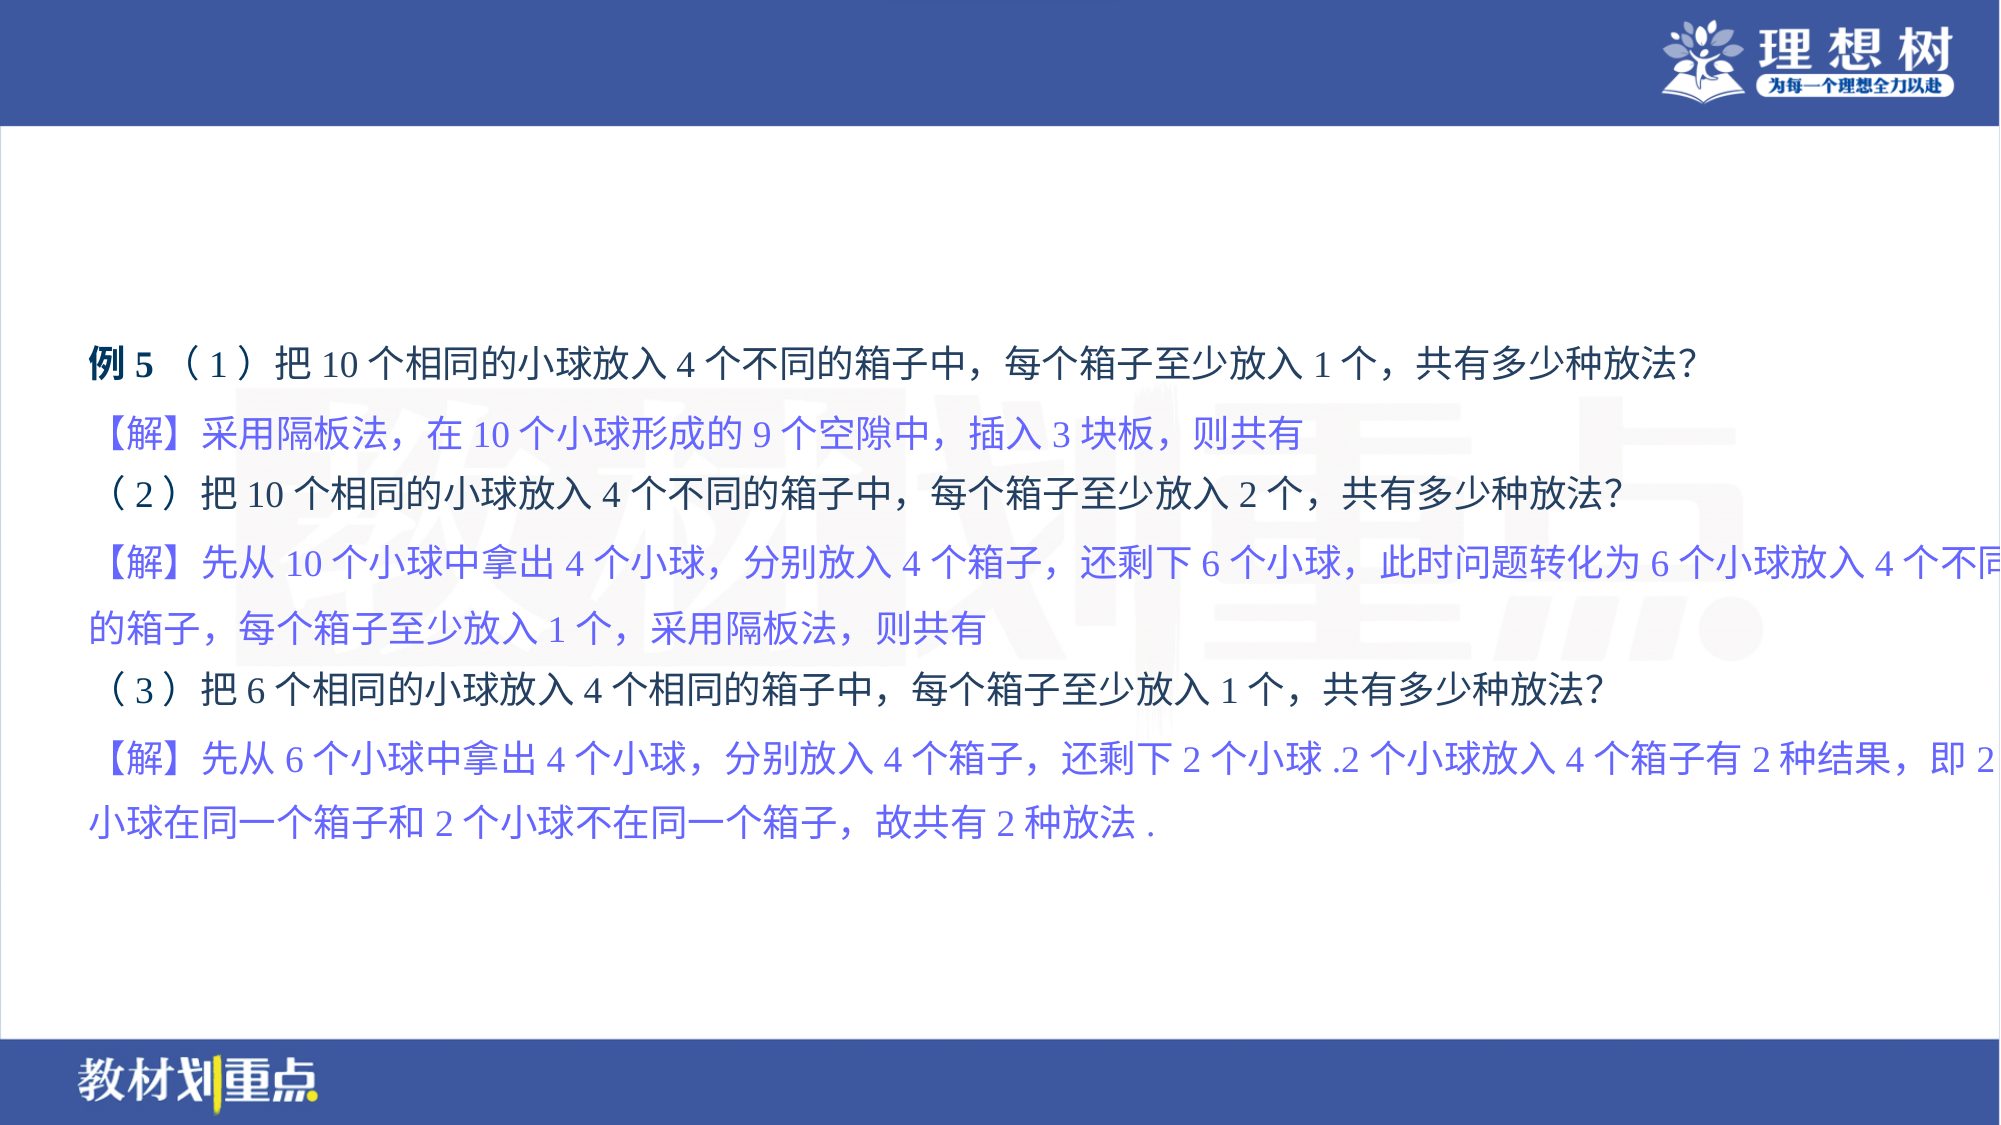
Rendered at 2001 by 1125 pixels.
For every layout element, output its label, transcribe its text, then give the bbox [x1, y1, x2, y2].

text_box （3）把6个相同的小球放入4个相同的箱子中，每个箱子至少放入1个，共有多少种放法？ [88, 643, 1911, 704]
text_box 例5（1）把10个相同的小球放入4个不同的箱子中，每个箱子至少放入1个，共有多少种放法？ [88, 318, 1911, 378]
picture [0, 0, 2000, 1125]
picture [1991, 562, 2000, 569]
text_box （2）把10个相同的小球放入4个不同的箱子中，每个箱子至少放入2个，共有多少种放法？ [88, 447, 1911, 508]
text_box 【解】先从6个小球中拿出4个小球，分别放入4个箱子，还剩下2个小球.2个小球放入4个箱子有2种结果，即2个 小球在同一个箱子和2个小球不在同一个箱子，故共有2种放法. [88, 710, 1911, 838]
